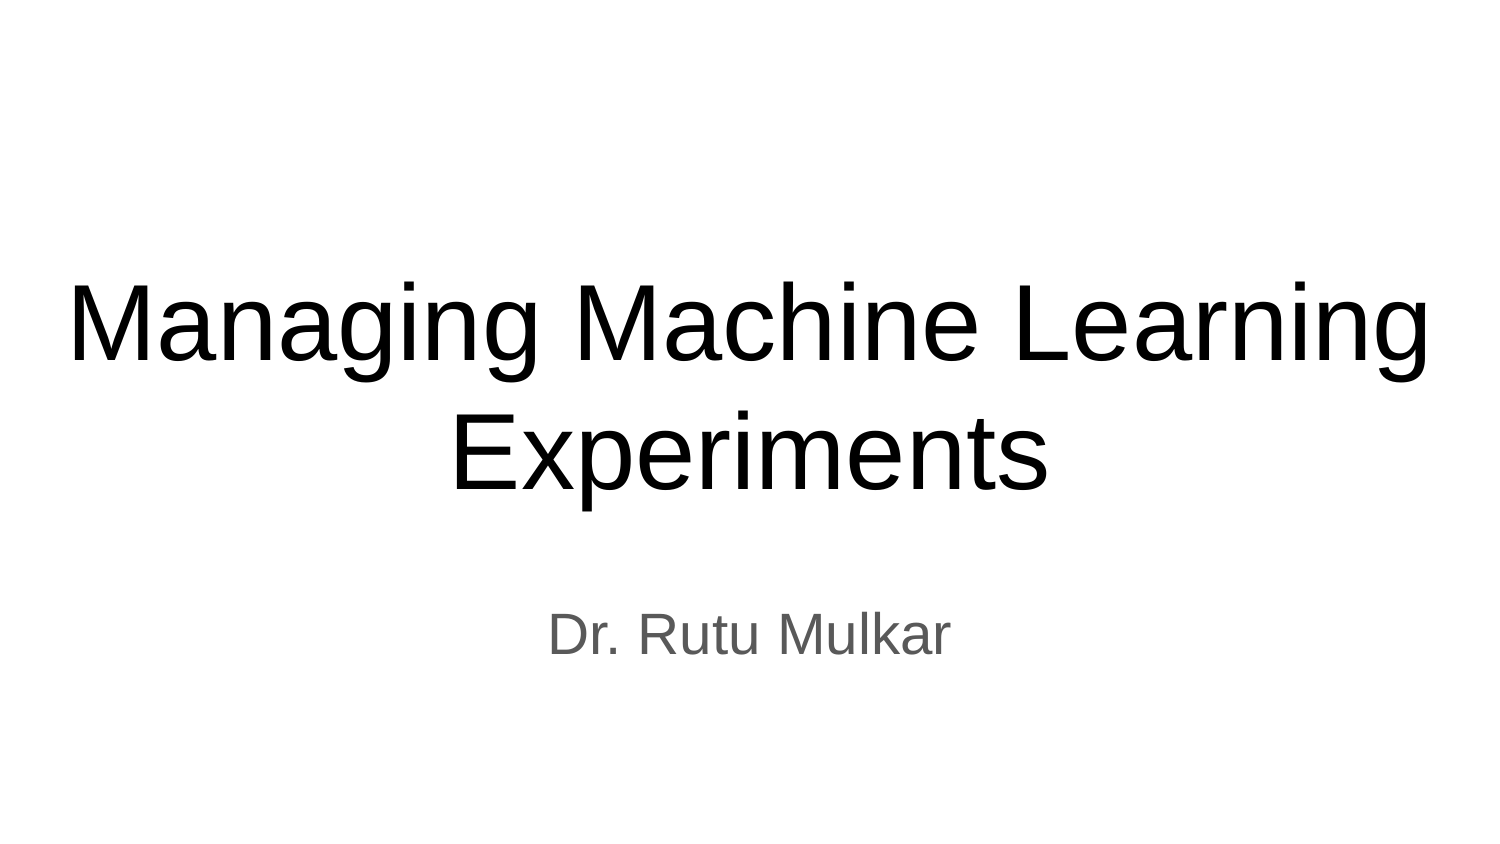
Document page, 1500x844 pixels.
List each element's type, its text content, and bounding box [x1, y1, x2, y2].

title Managing Machine Learning Experiments [51, 190, 1449, 527]
subtitle Dr. Rutu Mulkar [51, 581, 1449, 712]
